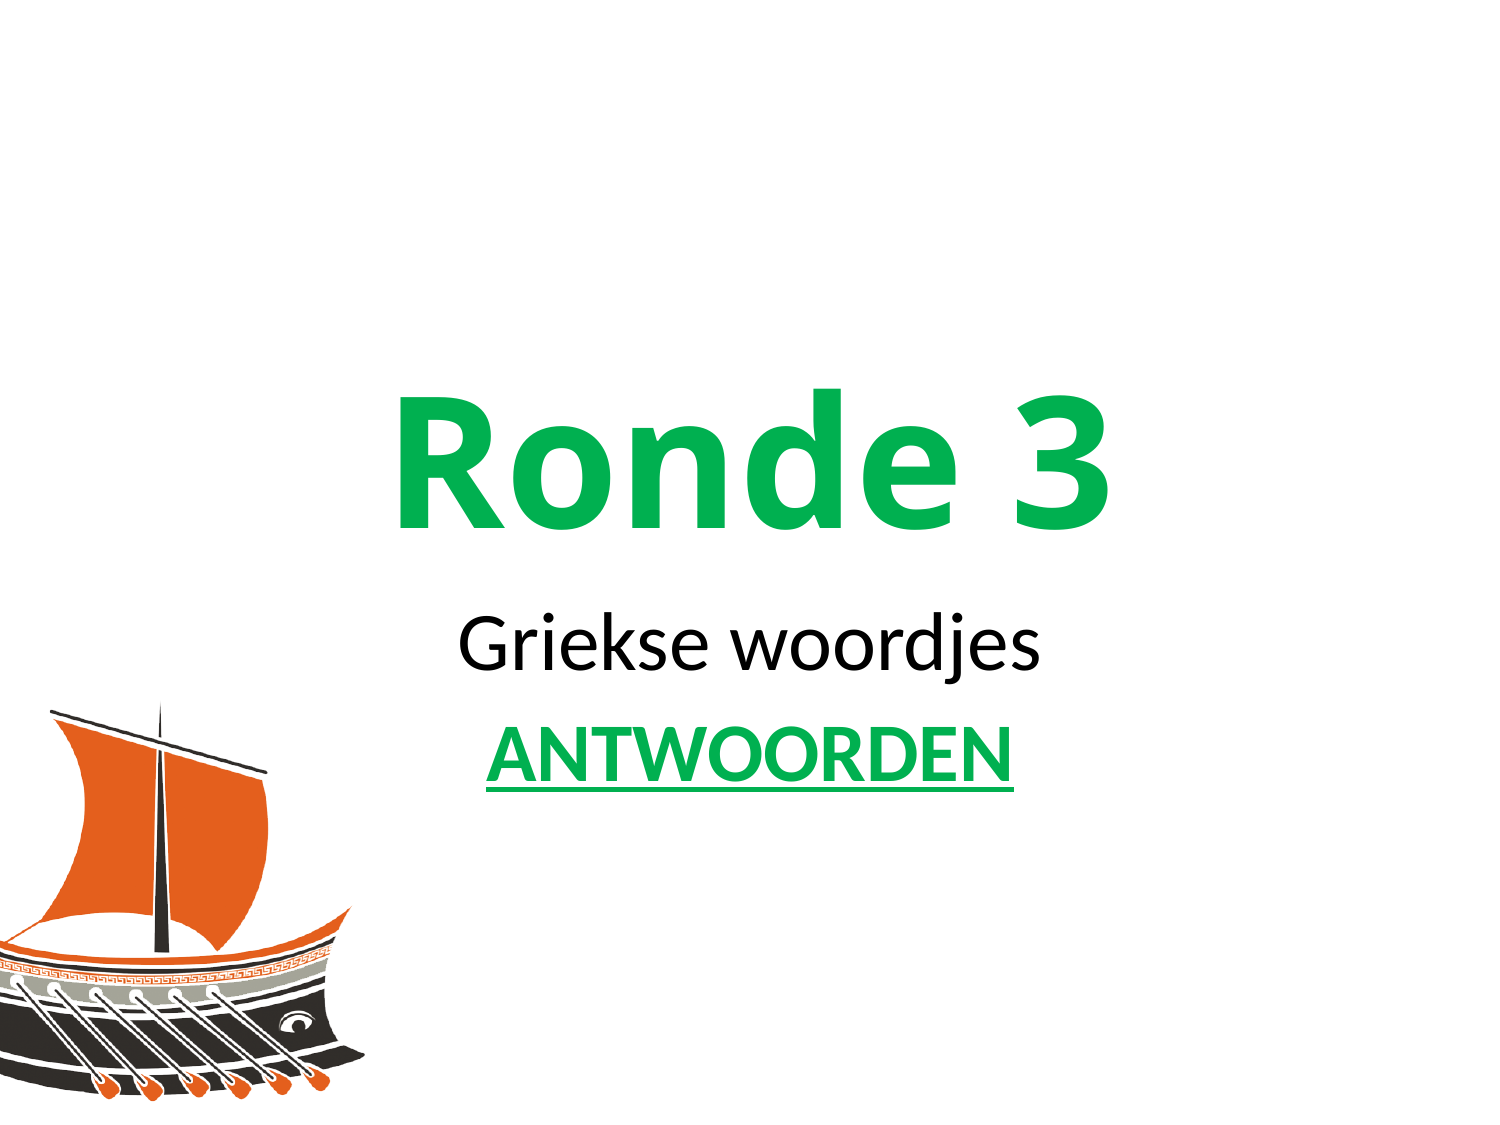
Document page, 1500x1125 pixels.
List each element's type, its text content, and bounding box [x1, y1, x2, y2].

title Ronde 3 [112, 184, 1388, 576]
subtitle Griekse woordjes ANTWOORDEN [187, 590, 1313, 863]
picture [0, 689, 371, 1115]
